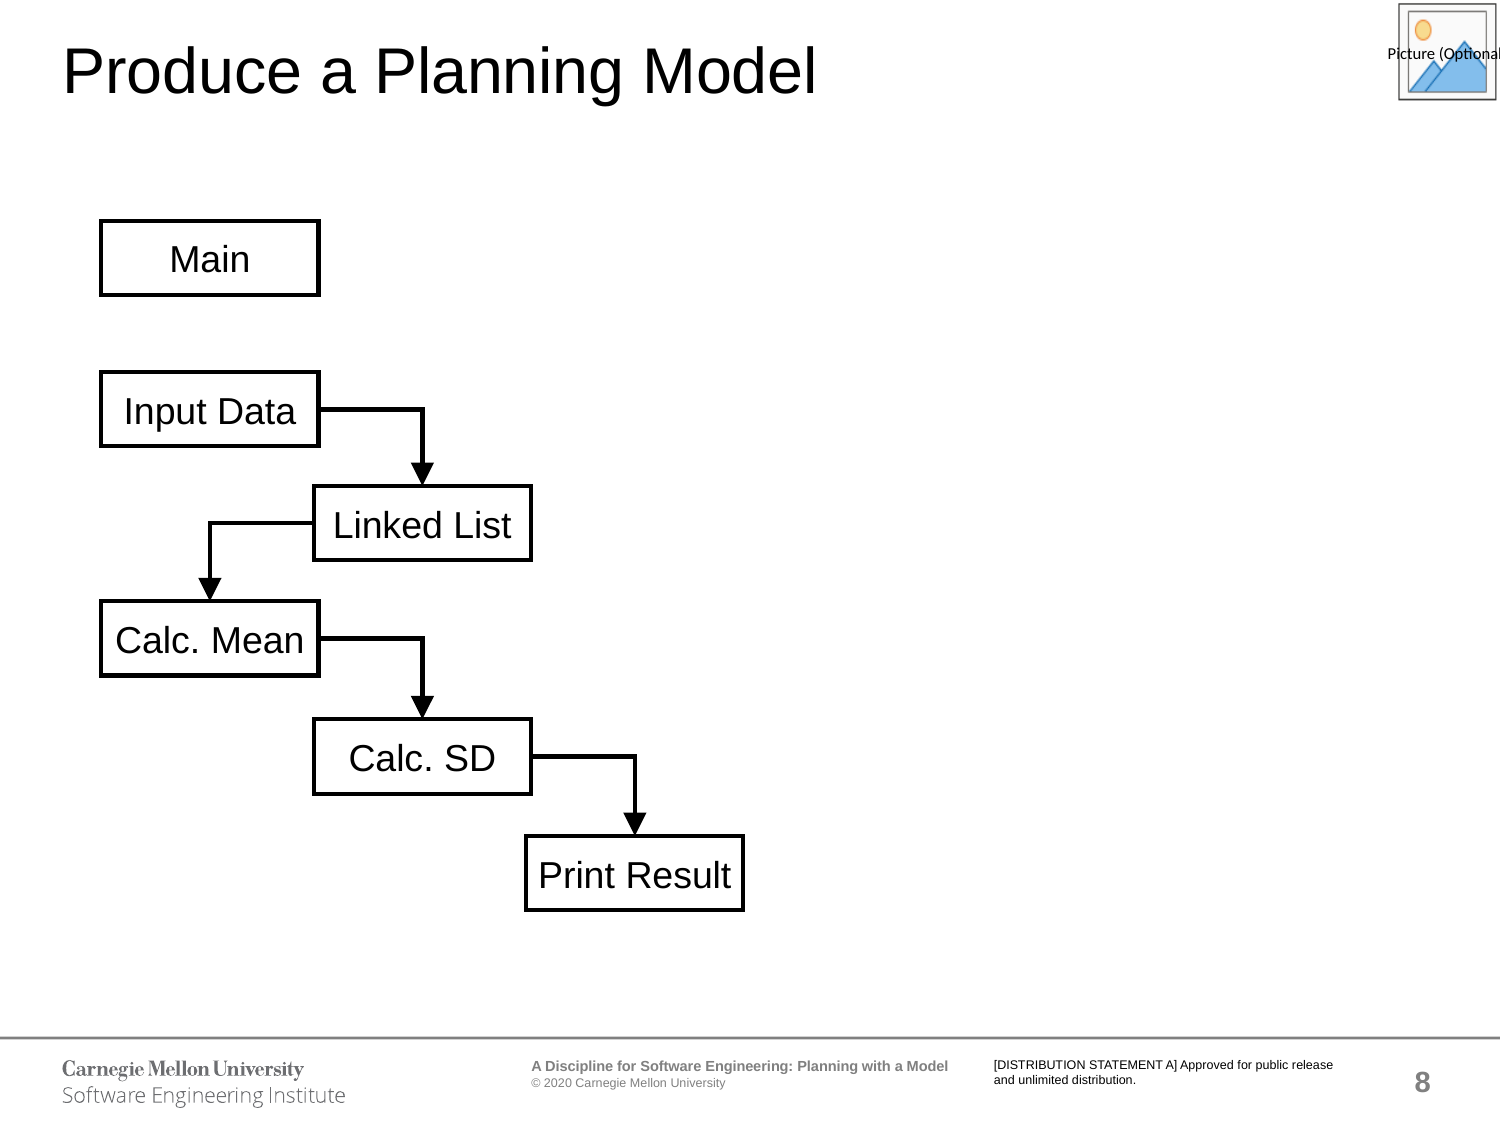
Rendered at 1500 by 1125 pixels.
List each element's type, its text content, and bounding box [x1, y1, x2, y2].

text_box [530, 756, 635, 836]
text_box Main [101, 220, 319, 296]
text_box Linked List [313, 485, 531, 561]
text_box Input Data [101, 371, 319, 447]
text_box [318, 638, 423, 720]
text_box Calc. Mean [101, 601, 319, 676]
picture [1394, 0, 1500, 105]
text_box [318, 409, 423, 486]
text_box Print Result [526, 835, 744, 911]
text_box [209, 523, 314, 602]
text_box Calc. SD [313, 719, 531, 794]
title Produce a Planning Model [62, 37, 1338, 182]
